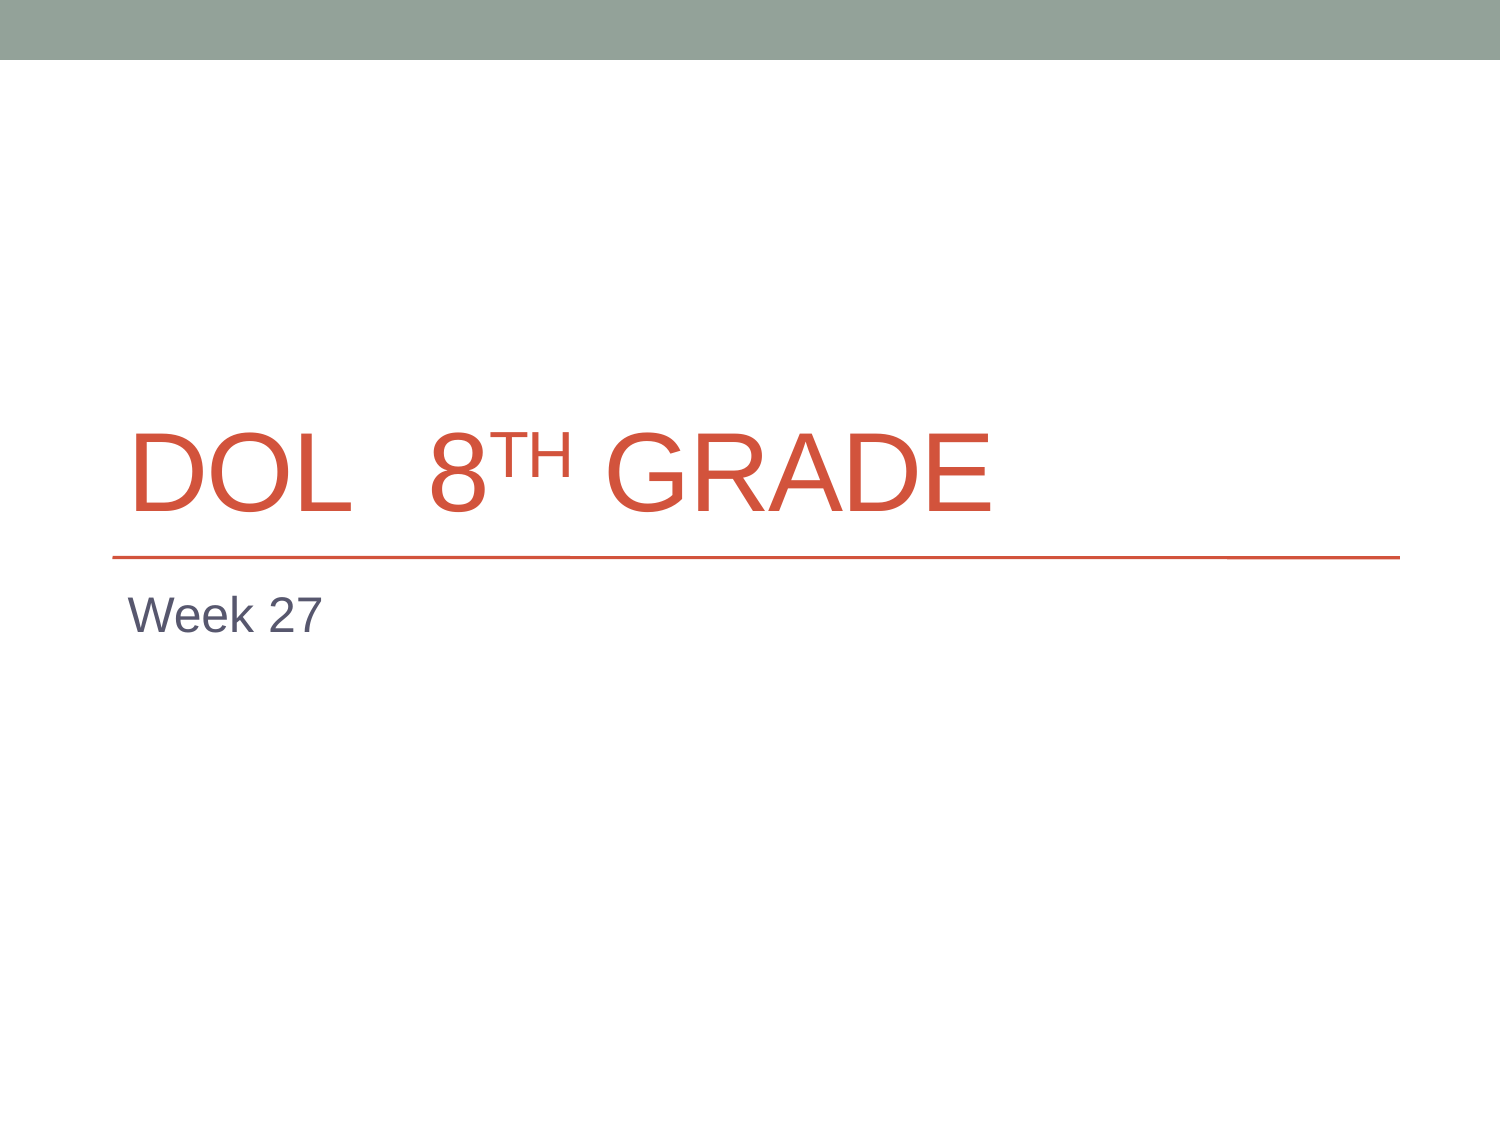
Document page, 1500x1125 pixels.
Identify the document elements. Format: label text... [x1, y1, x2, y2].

title Dol 8th grade [112, 224, 1400, 542]
subtitle Week 27 [112, 575, 1163, 863]
